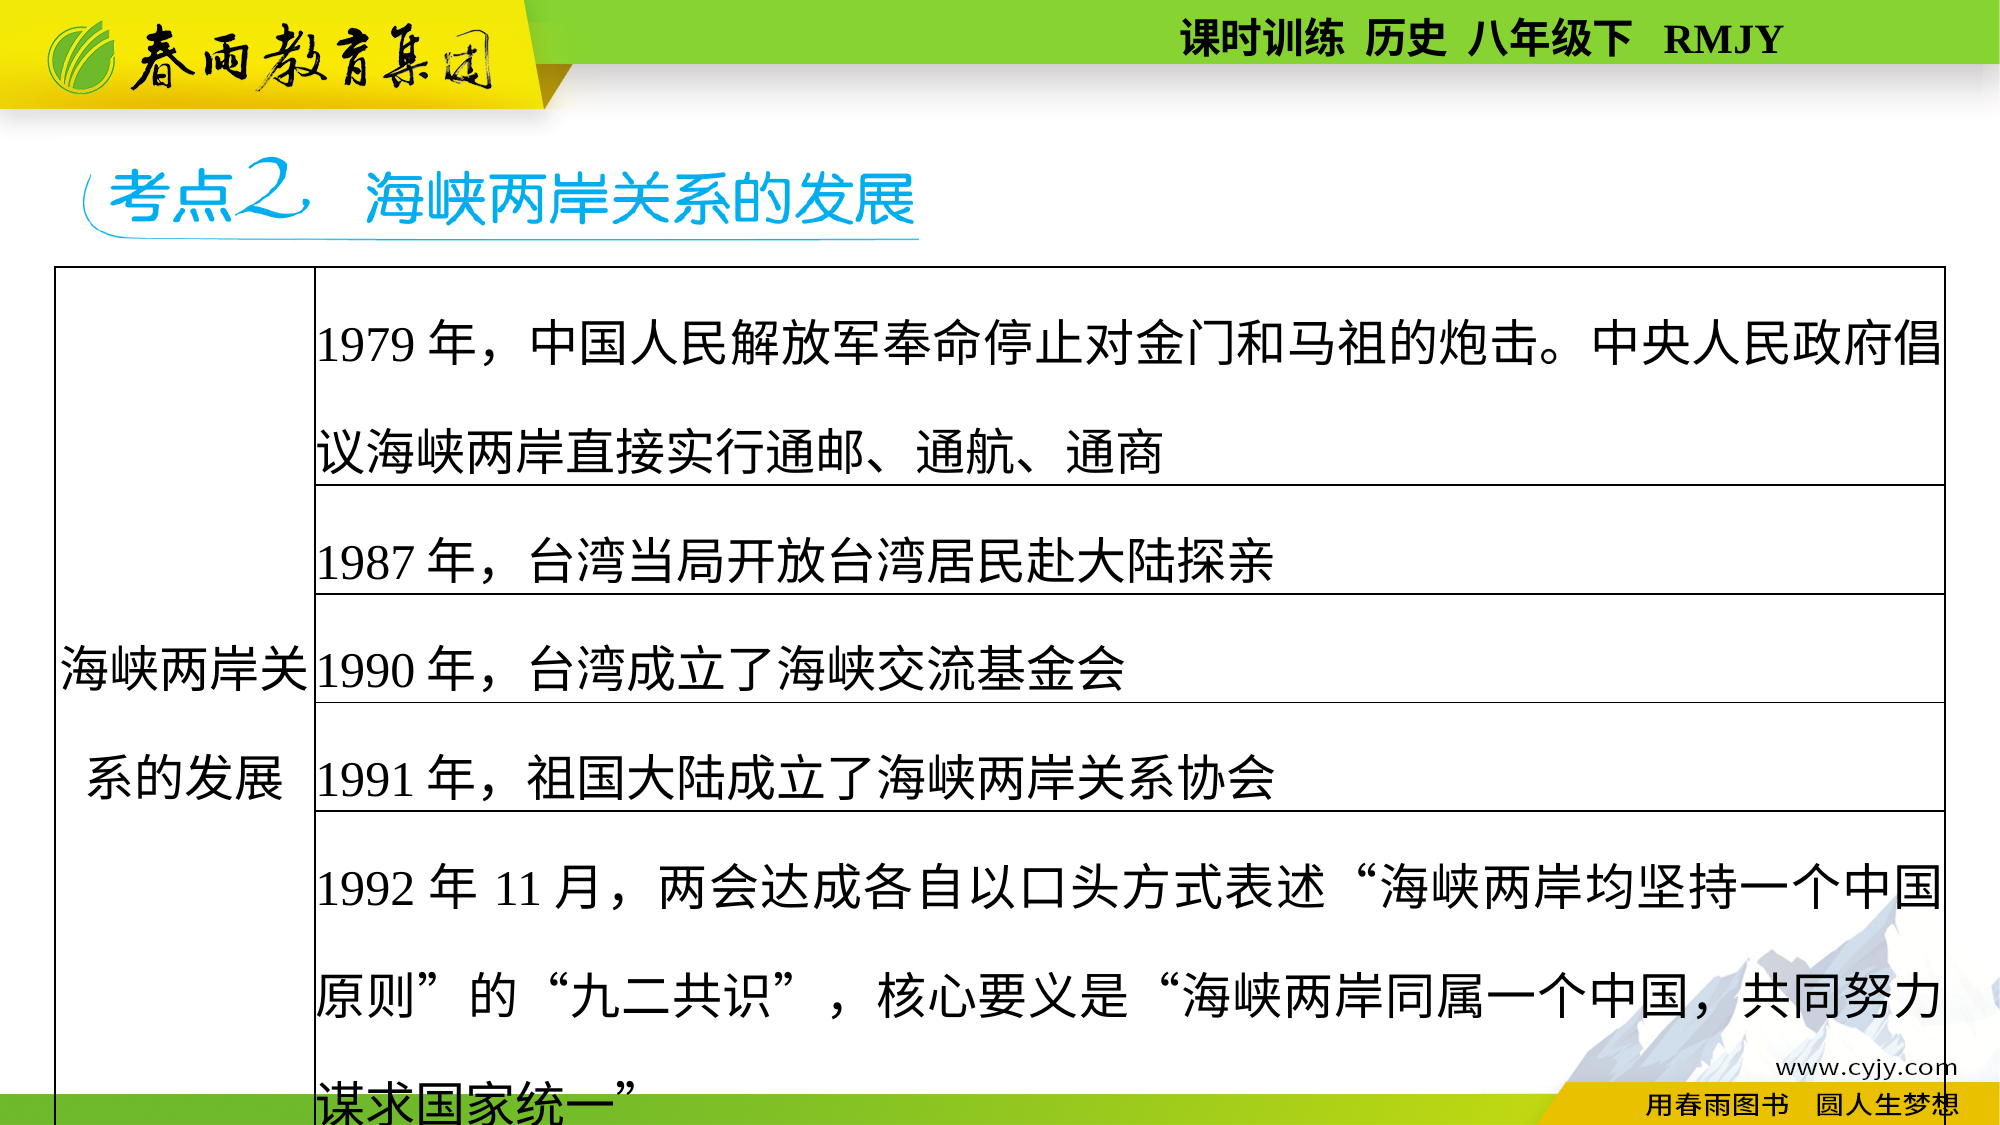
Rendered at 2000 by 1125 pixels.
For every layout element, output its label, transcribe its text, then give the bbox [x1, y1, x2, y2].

table_header 海峡两岸关系的发展 [56, 268, 314, 1125]
table_header 1979年，中国人民解放军奉命停止对金门和马祖的炮击。中央人民政府倡议海峡两岸直接实行通邮、通航、通商 [316, 268, 1944, 484]
table_cell 1987年，台湾当局开放台湾居民赴大陆探亲 [316, 486, 1944, 593]
table_cell 1990年，台湾成立了海峡交流基金会 [316, 595, 1944, 702]
table_cell 1991年，祖国大陆成立了海峡两岸关系协会 [316, 703, 1944, 810]
picture [0, 0, 2000, 1125]
table_cell 1992年11月，两会达成各自以口头方式表述“海峡两岸均坚持一个中国原则”的“九二共识”，核心要义是“海峡两岸同属一个中国，共同努力谋求国家统一” [316, 812, 1944, 1125]
